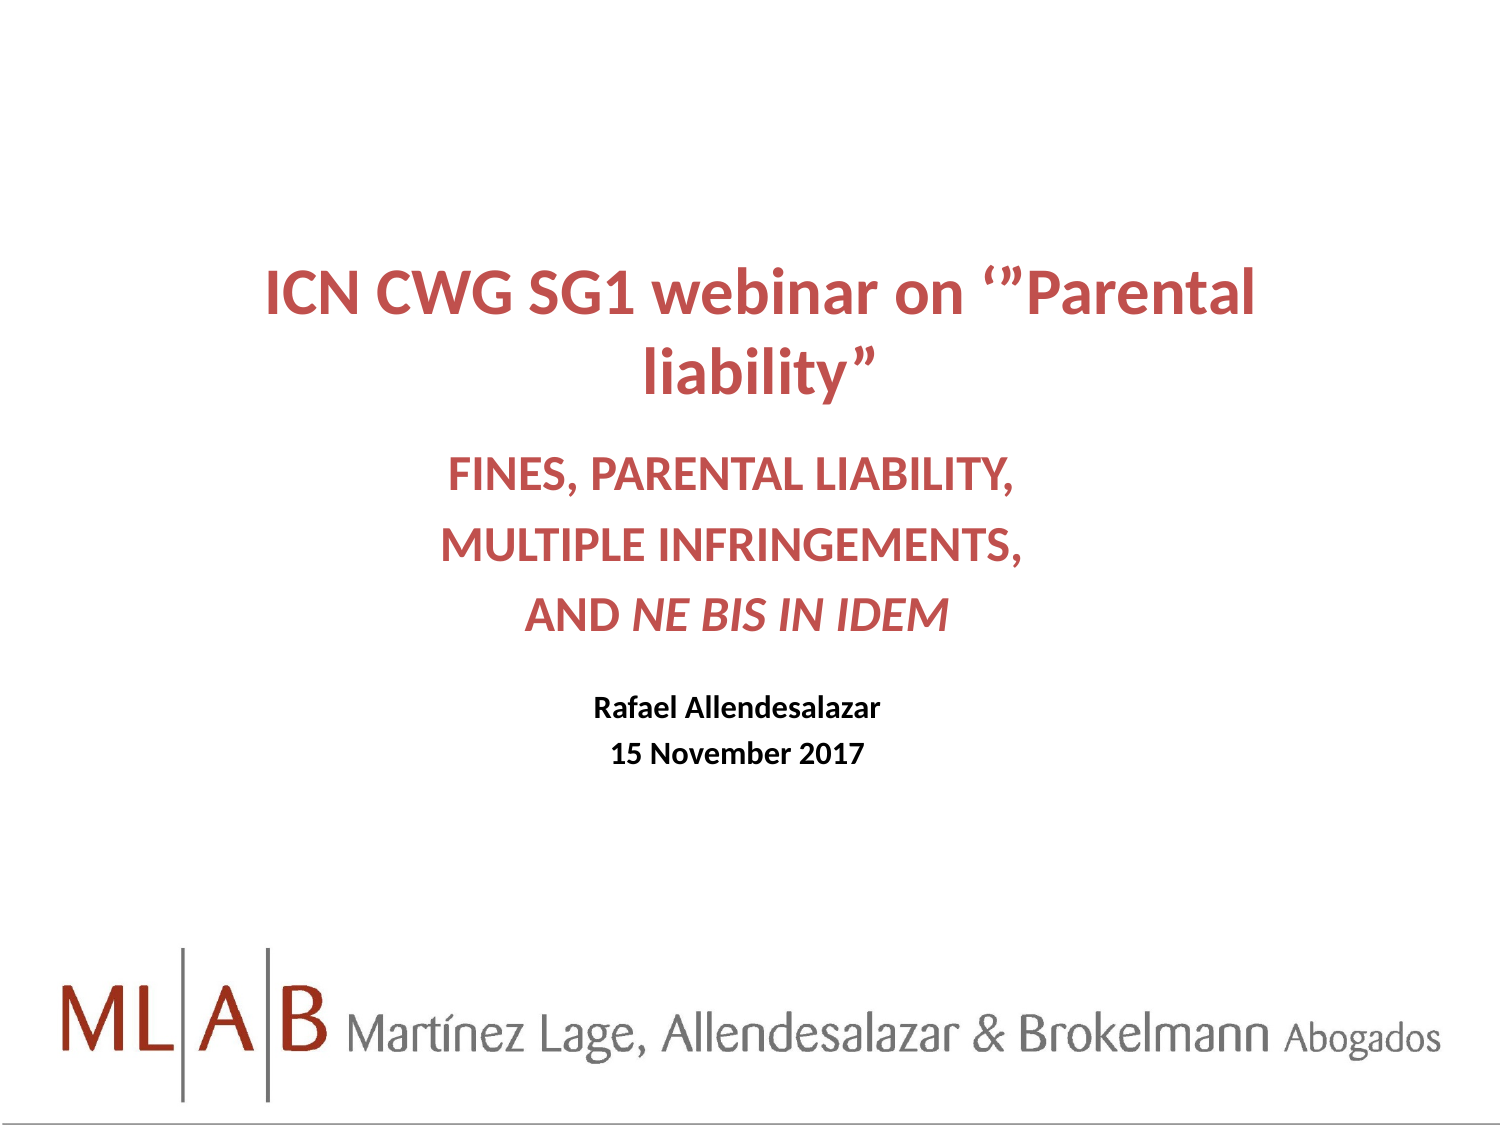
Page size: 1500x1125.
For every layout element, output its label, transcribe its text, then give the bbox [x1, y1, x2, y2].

picture [2, 915, 1500, 1125]
subtitle FINES, PARENTAL LIABILITY, MULTIPLE INFRINGEMENTS, AND NE BIS IN IDEM Rafael Allendesalazar 15 November 2017 [194, 432, 1281, 850]
title ICN CWG SG1 webinar on ‘”Parental liability” [123, 302, 1399, 433]
